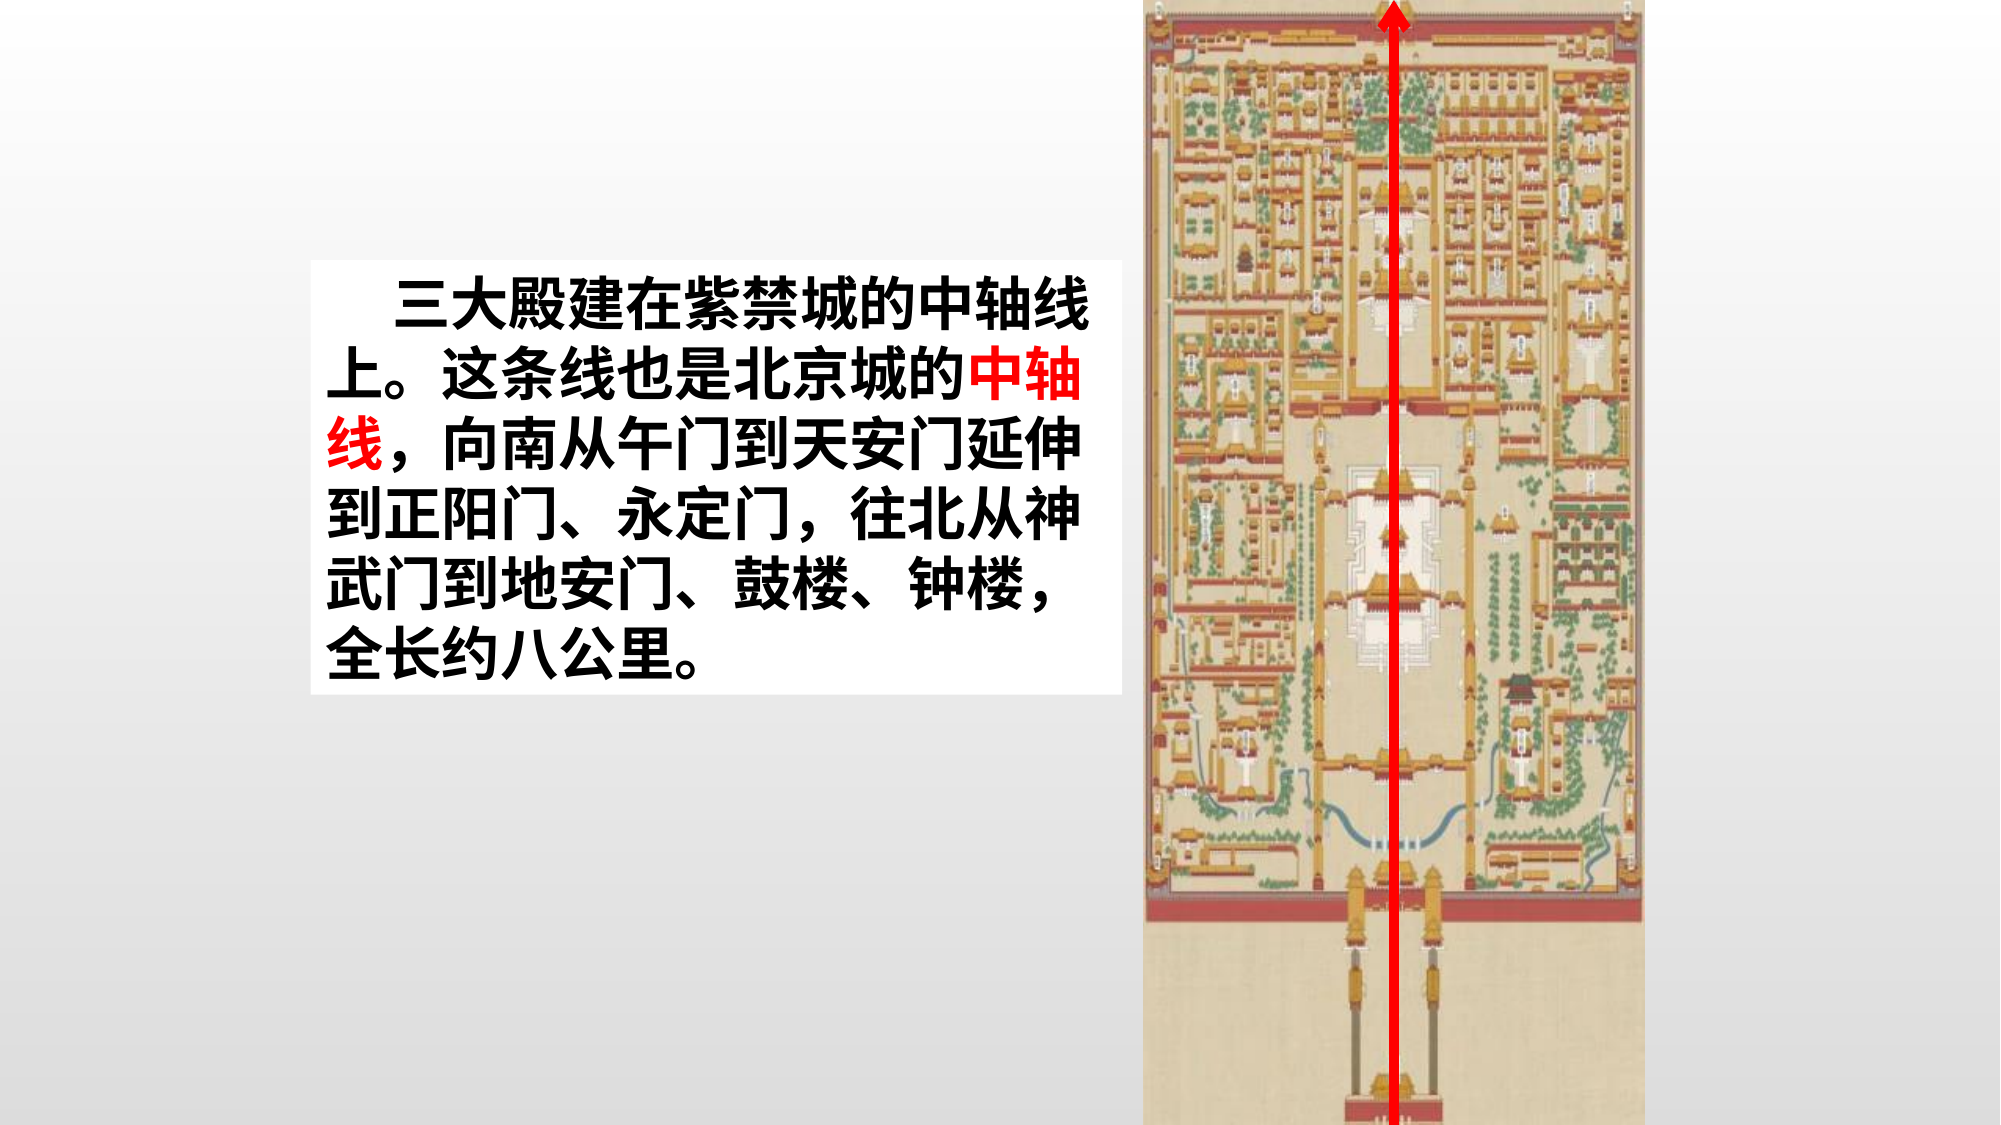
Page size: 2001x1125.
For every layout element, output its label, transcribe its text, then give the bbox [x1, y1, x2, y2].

text_box 三大殿建在紫禁城的中轴线上。这条线也是北京城的中轴线，向南从午门到天安门延伸到正阳门、永定门，往北从神武门到地安门、鼓楼、钟楼，全长约八公里。 [310, 260, 1123, 695]
picture [1394, 0, 1645, 1125]
picture [1143, 0, 1393, 1125]
